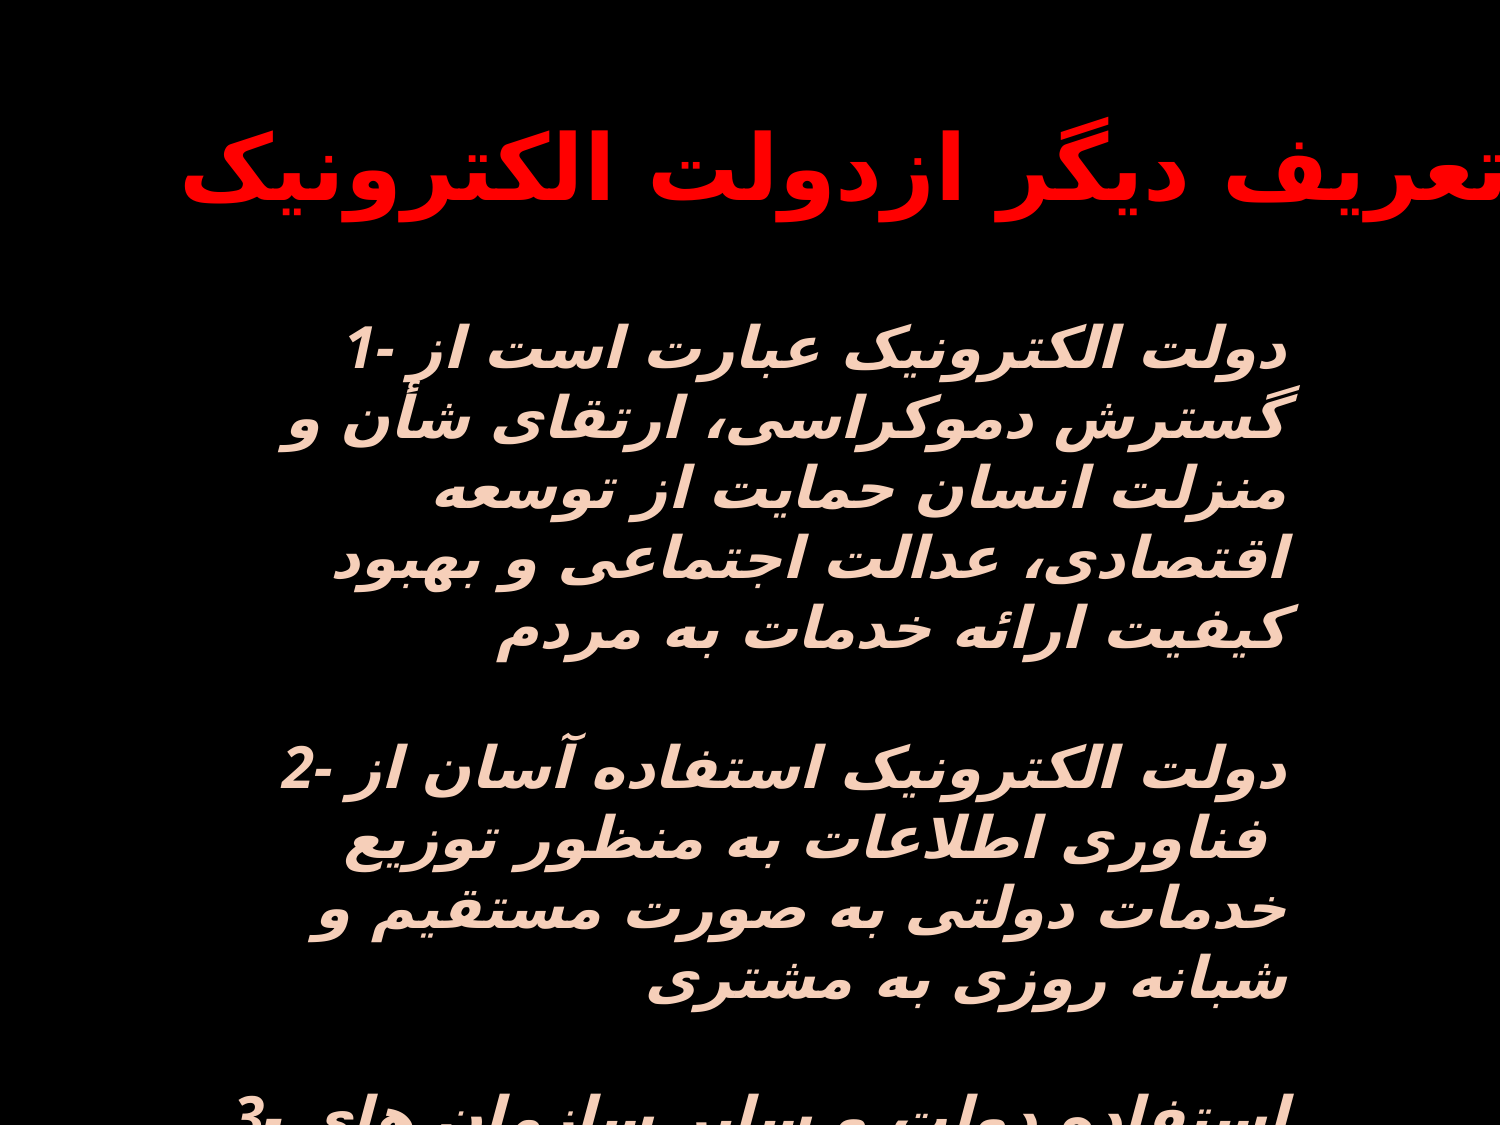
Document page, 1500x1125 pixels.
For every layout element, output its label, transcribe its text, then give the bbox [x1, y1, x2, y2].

text_box 1- دولت الکترونیک عبارت است از گسترش دموکراسی، ارتقای شأن و منزلت انسان حمایت از توسعه اقتصادی، عدالت اجتماعی و بهبود کیفیت ارائه خدمات به مردم 2- دولت الکترونیک استفاده آسان از فناوری اطلاعات به منظور توزیع خدمات دولتی به صورت مستقیم و شبانه روزی به مشتری 3- استفاده دولت و سایر سازمان های دولتی از فناوری اطلاعات به منظور ایجاد تحول در رابطه با شهروندان و سایر مواردی که با دولت در حال تعامل هستند [159, 302, 1303, 1125]
text_box چندتعریف دیگر ازدولت الکترونیک [164, 101, 1500, 227]
